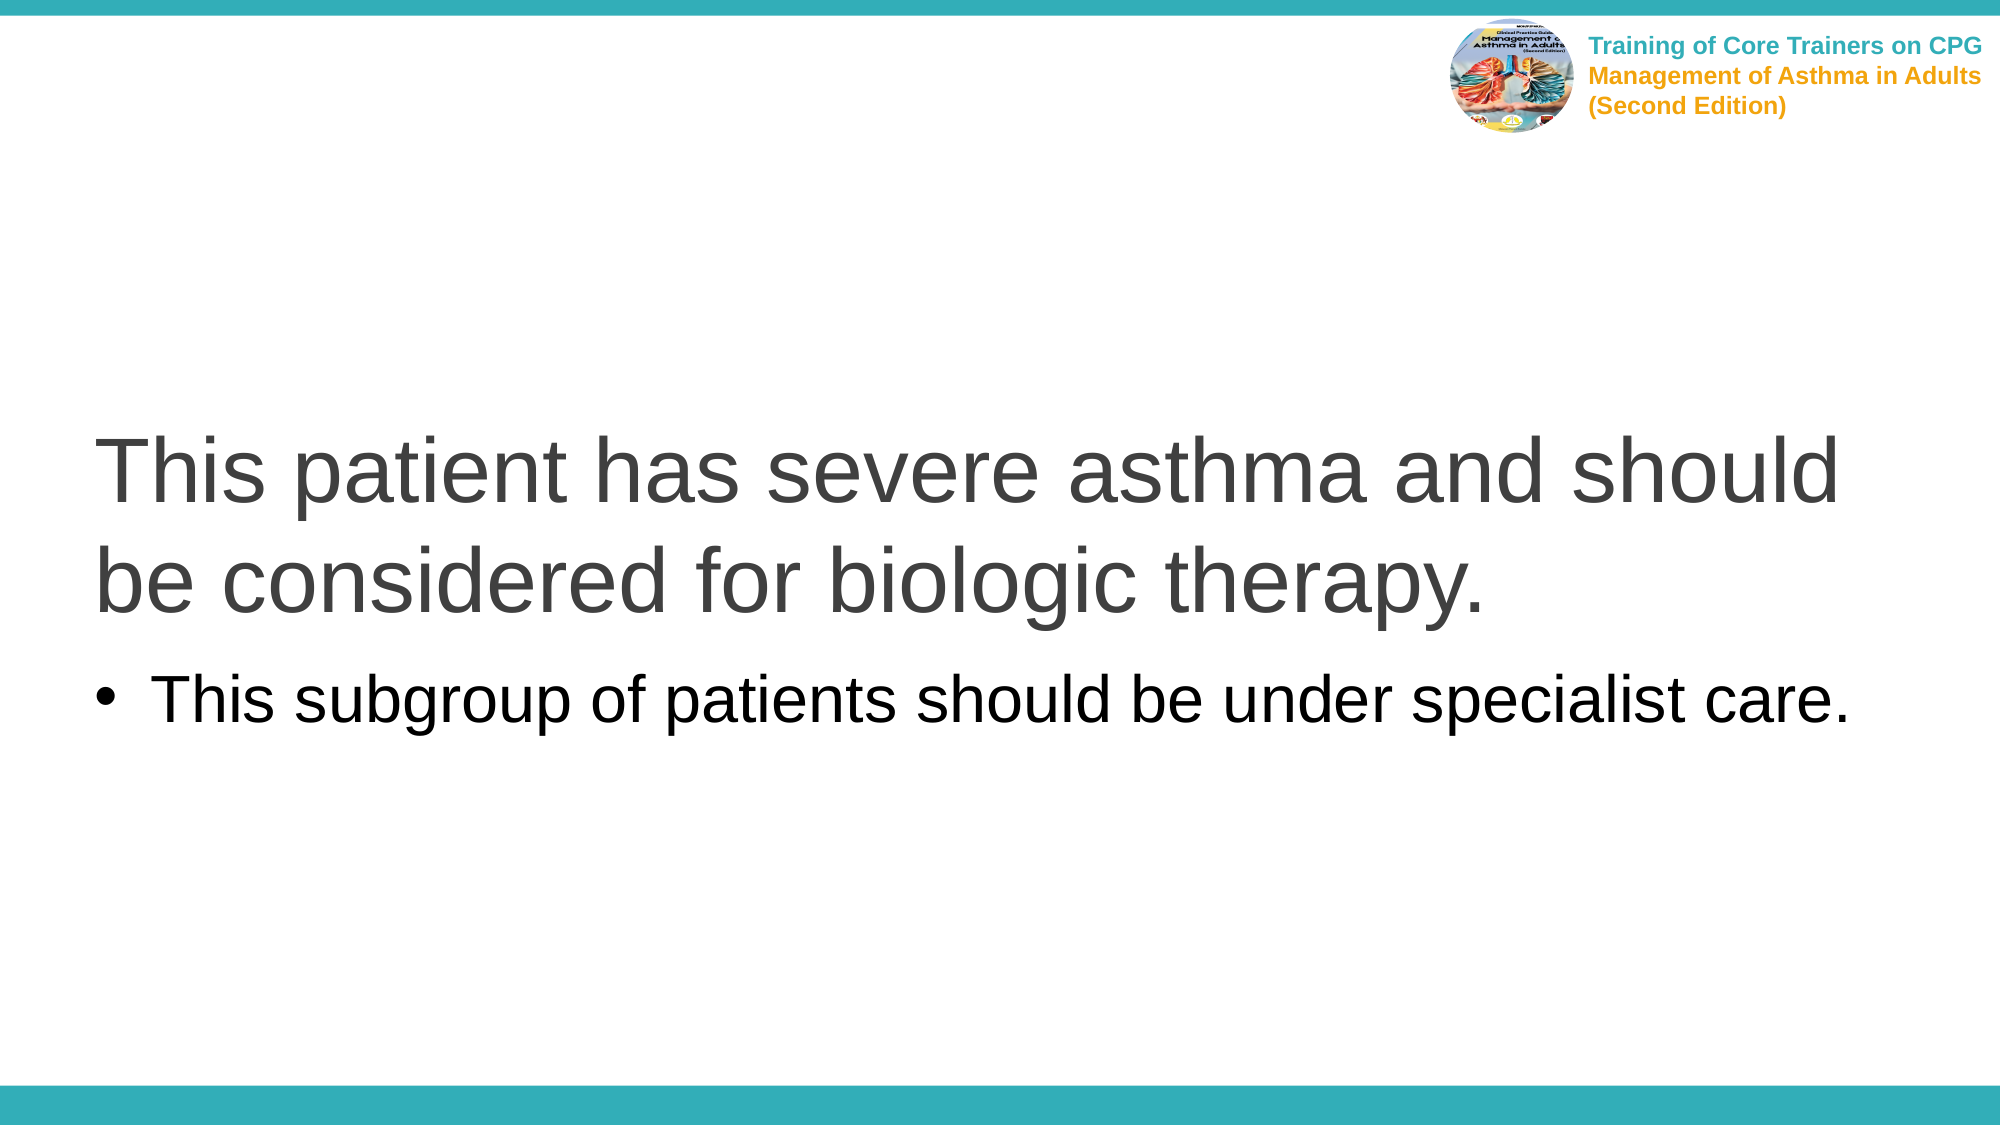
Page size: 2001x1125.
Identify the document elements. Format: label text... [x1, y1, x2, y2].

text_box This patient has severe asthma and should be considered for biologic therapy. [79, 458, 1926, 585]
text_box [1449, 18, 2000, 133]
text_box This subgroup of patients should be under specialist care. [79, 648, 1869, 744]
